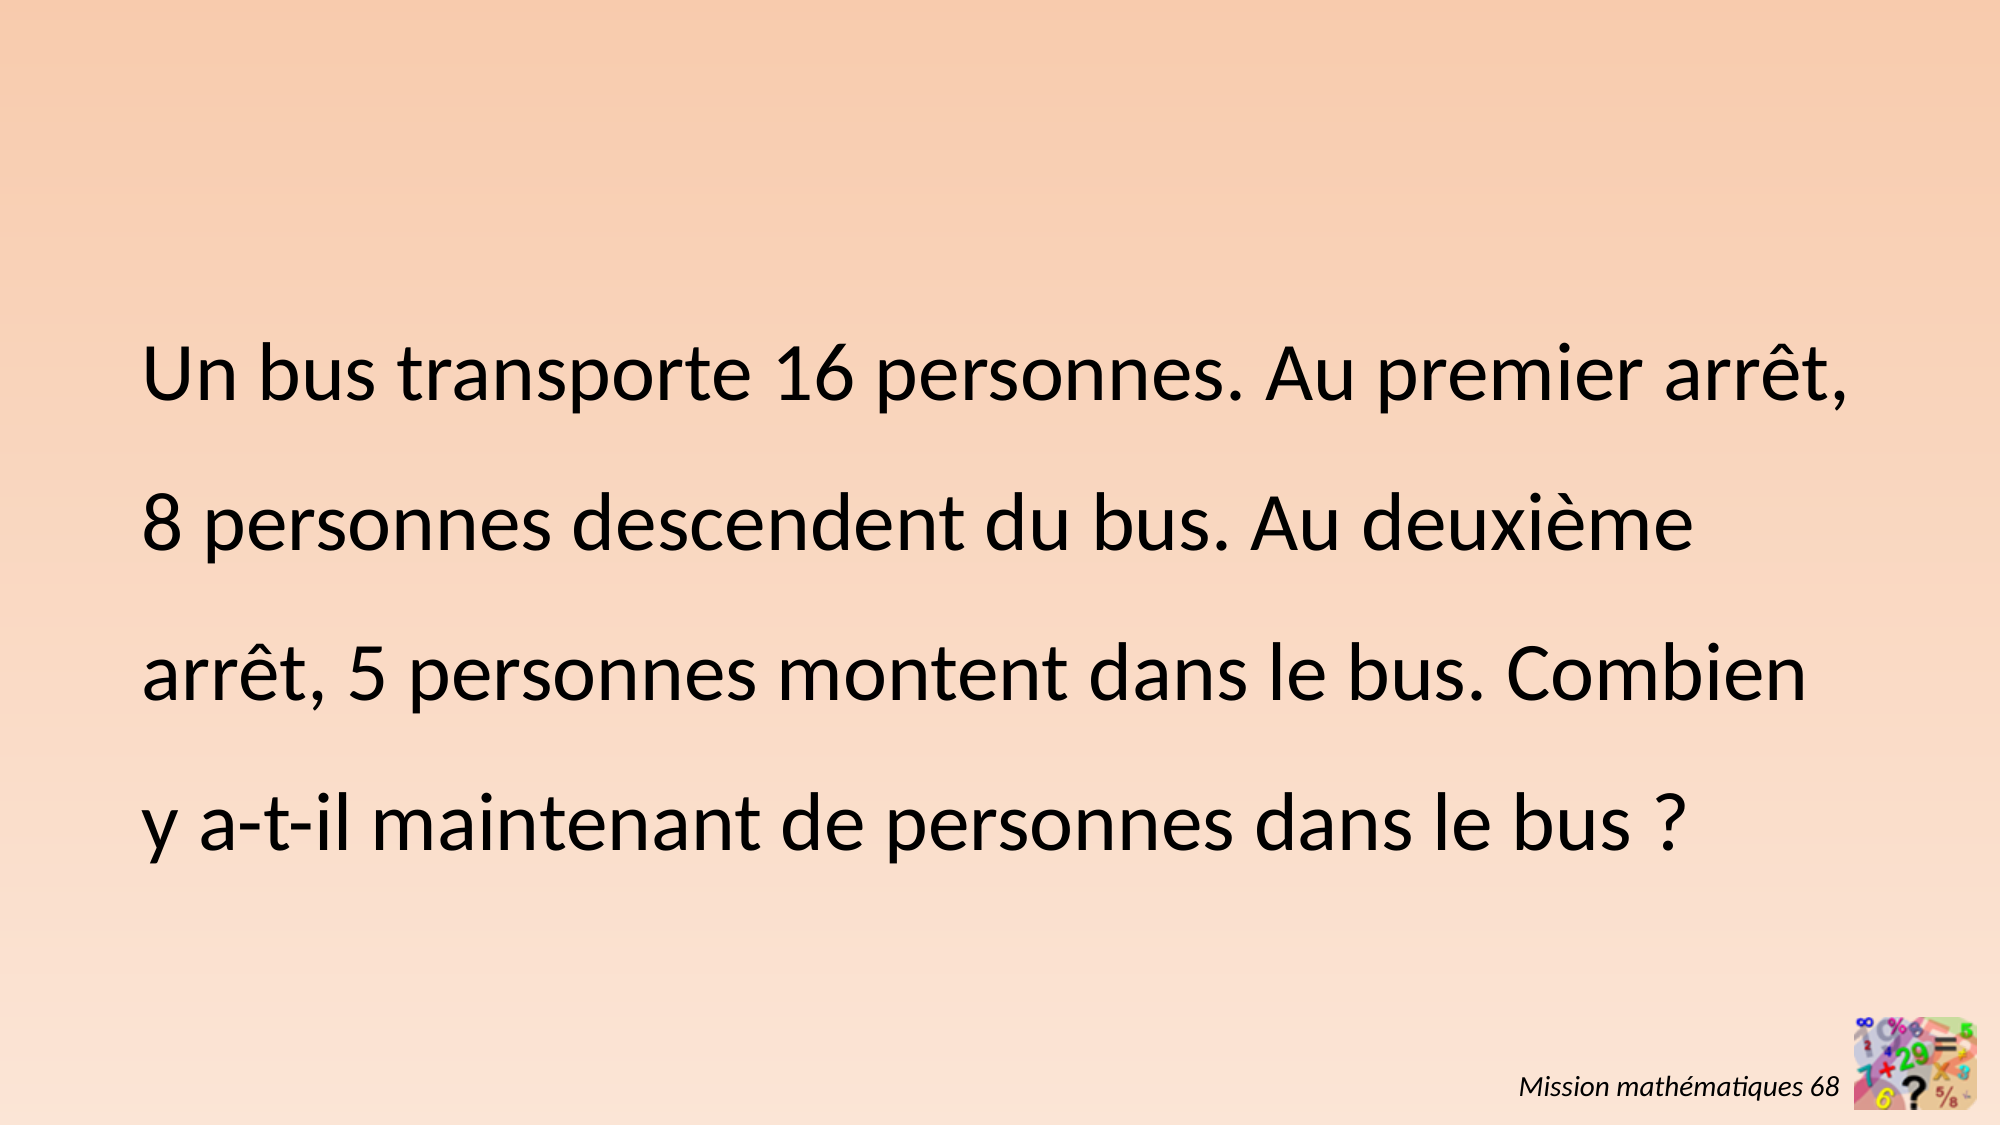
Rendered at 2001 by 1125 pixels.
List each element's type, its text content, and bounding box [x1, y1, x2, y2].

picture [1854, 1017, 1977, 1110]
text_box Mission mathématiques 68 [1501, 1059, 1854, 1110]
text_box Un bus transporte 16 personnes. Au premier arrêt, 8 personnes descendent du bus. Au deuxième arrêt, 5 personnes montent dans le bus. Combien y a-t-il maintenant de personnes dans le bus ? [126, 259, 1873, 875]
